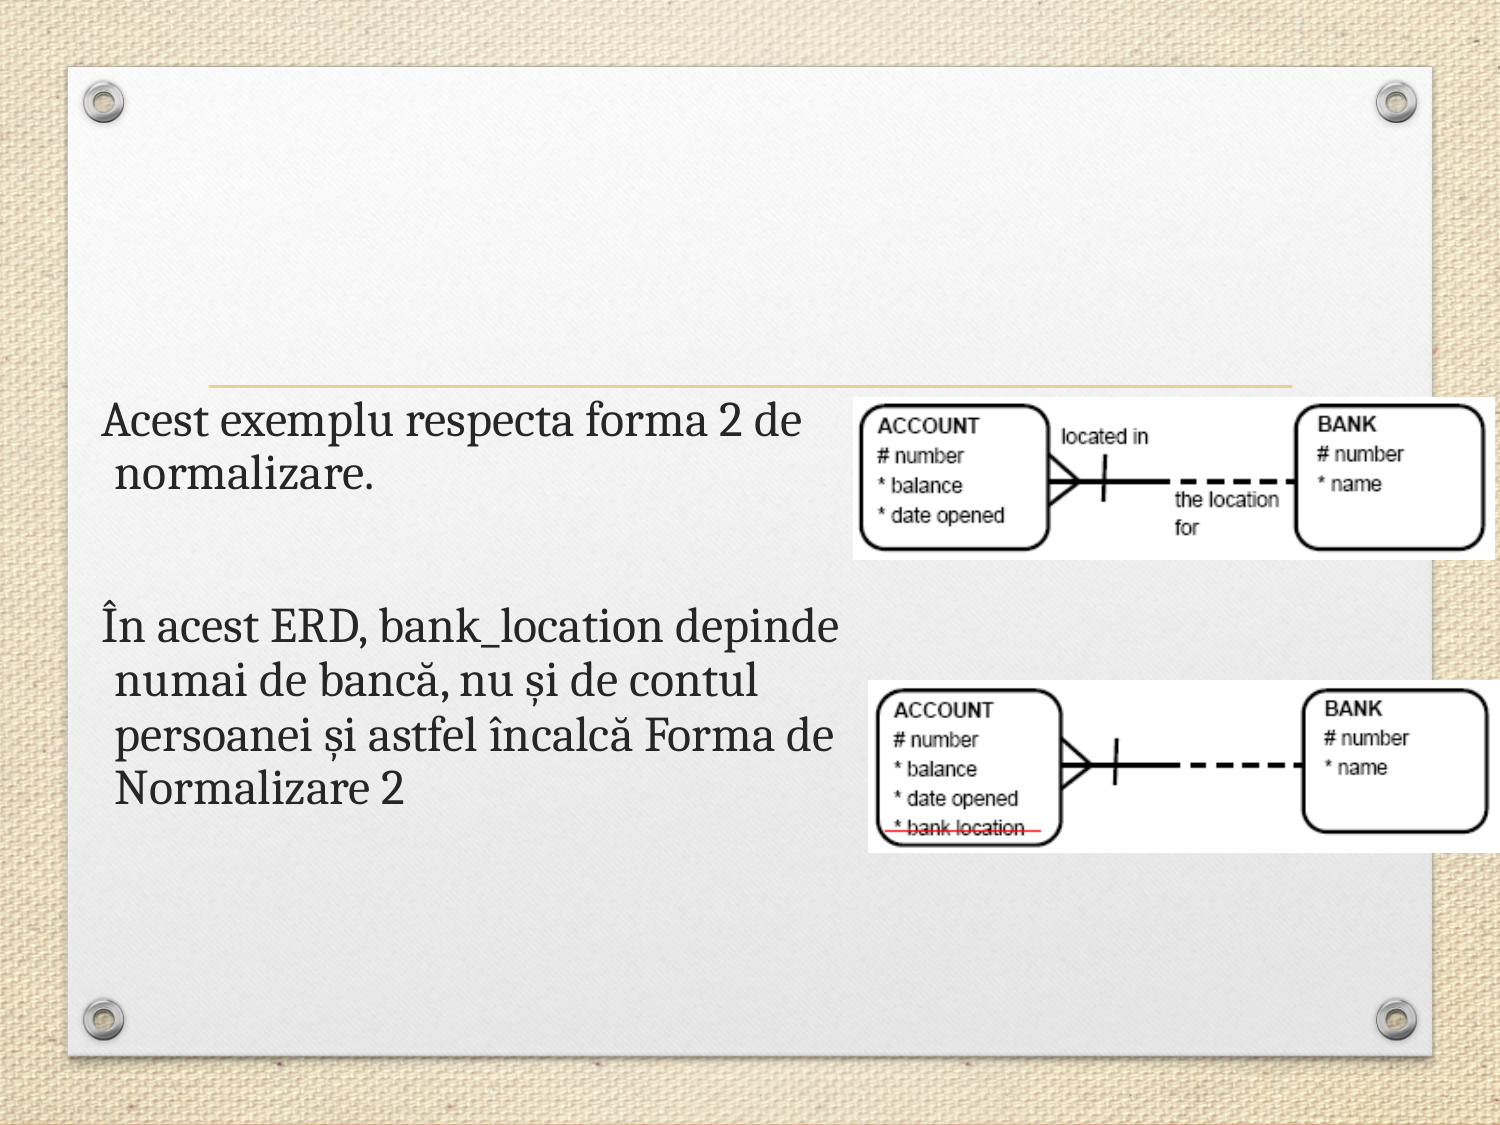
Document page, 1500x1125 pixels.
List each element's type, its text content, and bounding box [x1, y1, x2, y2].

list Acest exemplu respecta forma 2 de normalizare. În acest ERD, bank_location depinde numai de bancă, nu şi de contul persoanei şi astfel încalcă Forma de Normalizare 2 [53, 385, 869, 997]
picture [0, 0, 1500, 1125]
